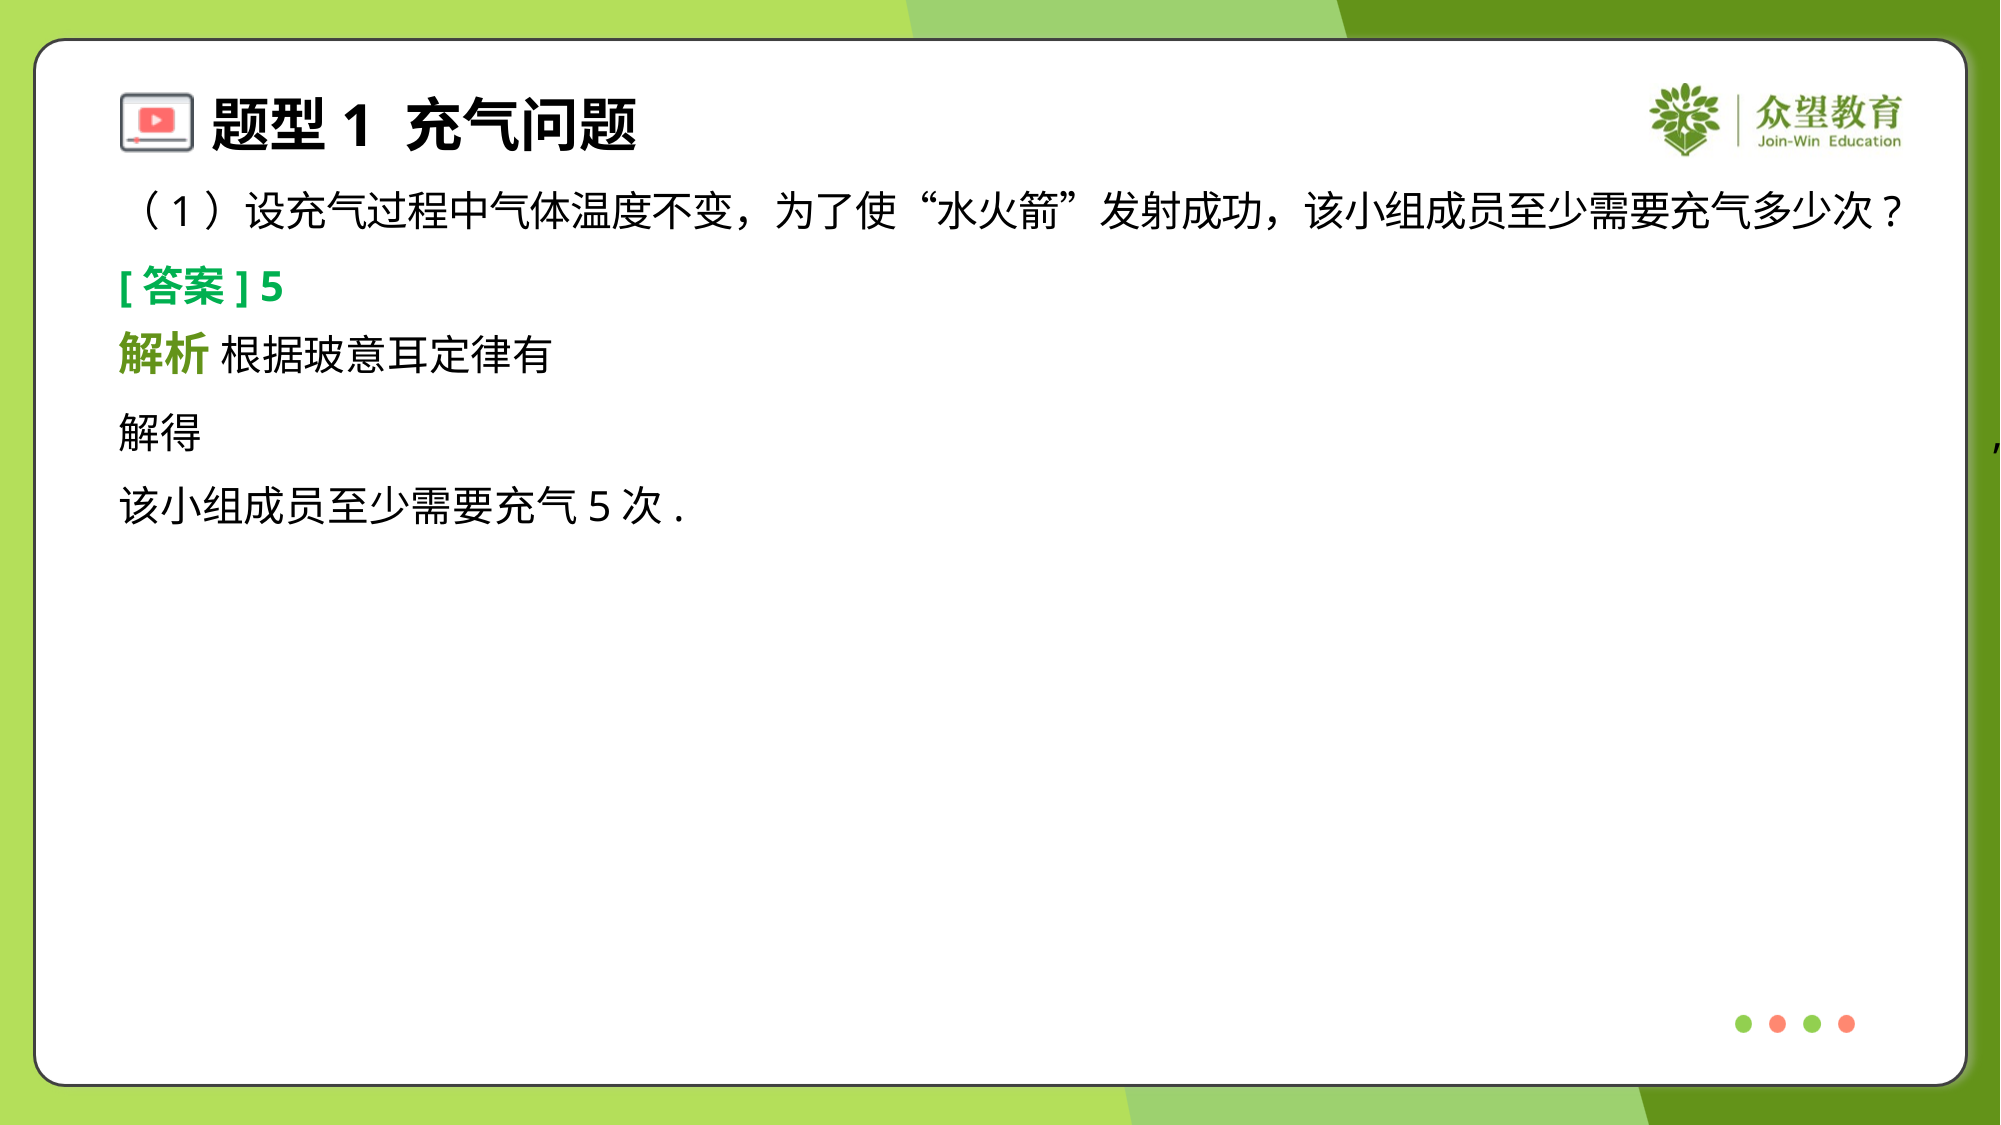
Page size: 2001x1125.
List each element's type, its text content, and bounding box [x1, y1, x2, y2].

picture [0, 0, 2000, 1125]
text_box （1）设充气过程中气体温度不变，为了使“水火箭”发射成功，该小组成员至少需要充气多少次? [118, 159, 1883, 227]
text_box [答案] 5 [118, 235, 1883, 302]
